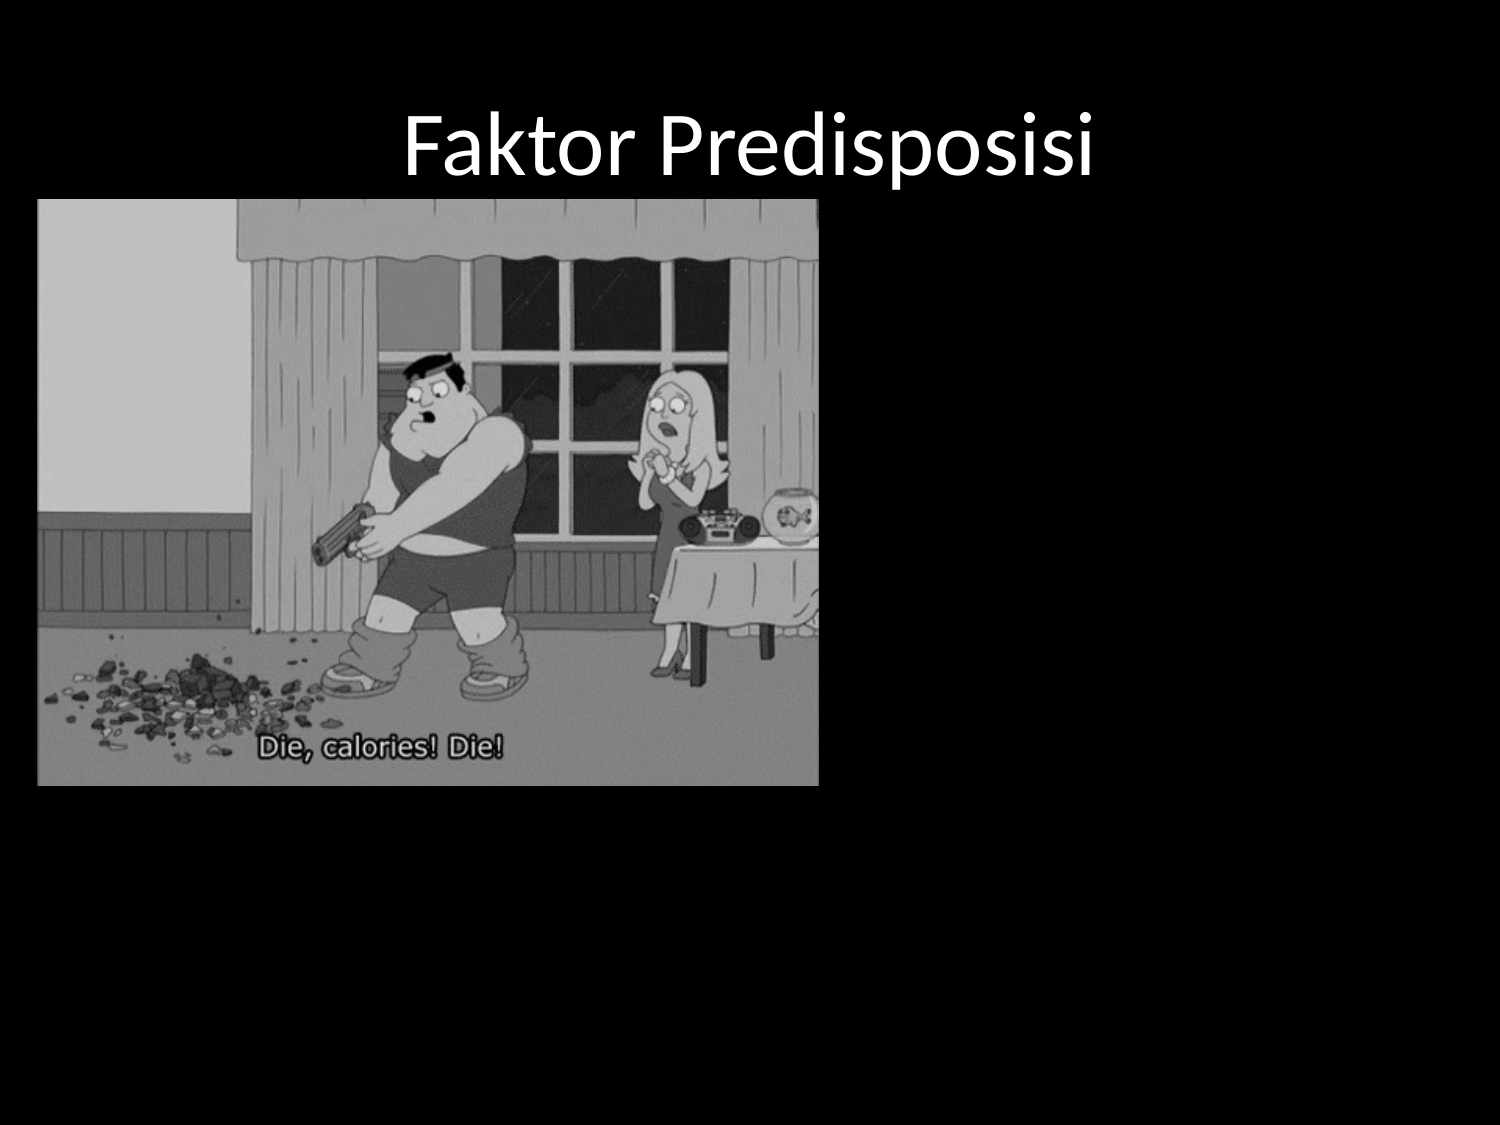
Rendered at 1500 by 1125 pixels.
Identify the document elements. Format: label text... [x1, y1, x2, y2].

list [37, 199, 819, 787]
title Faktor Predisposisi [75, 45, 1425, 233]
